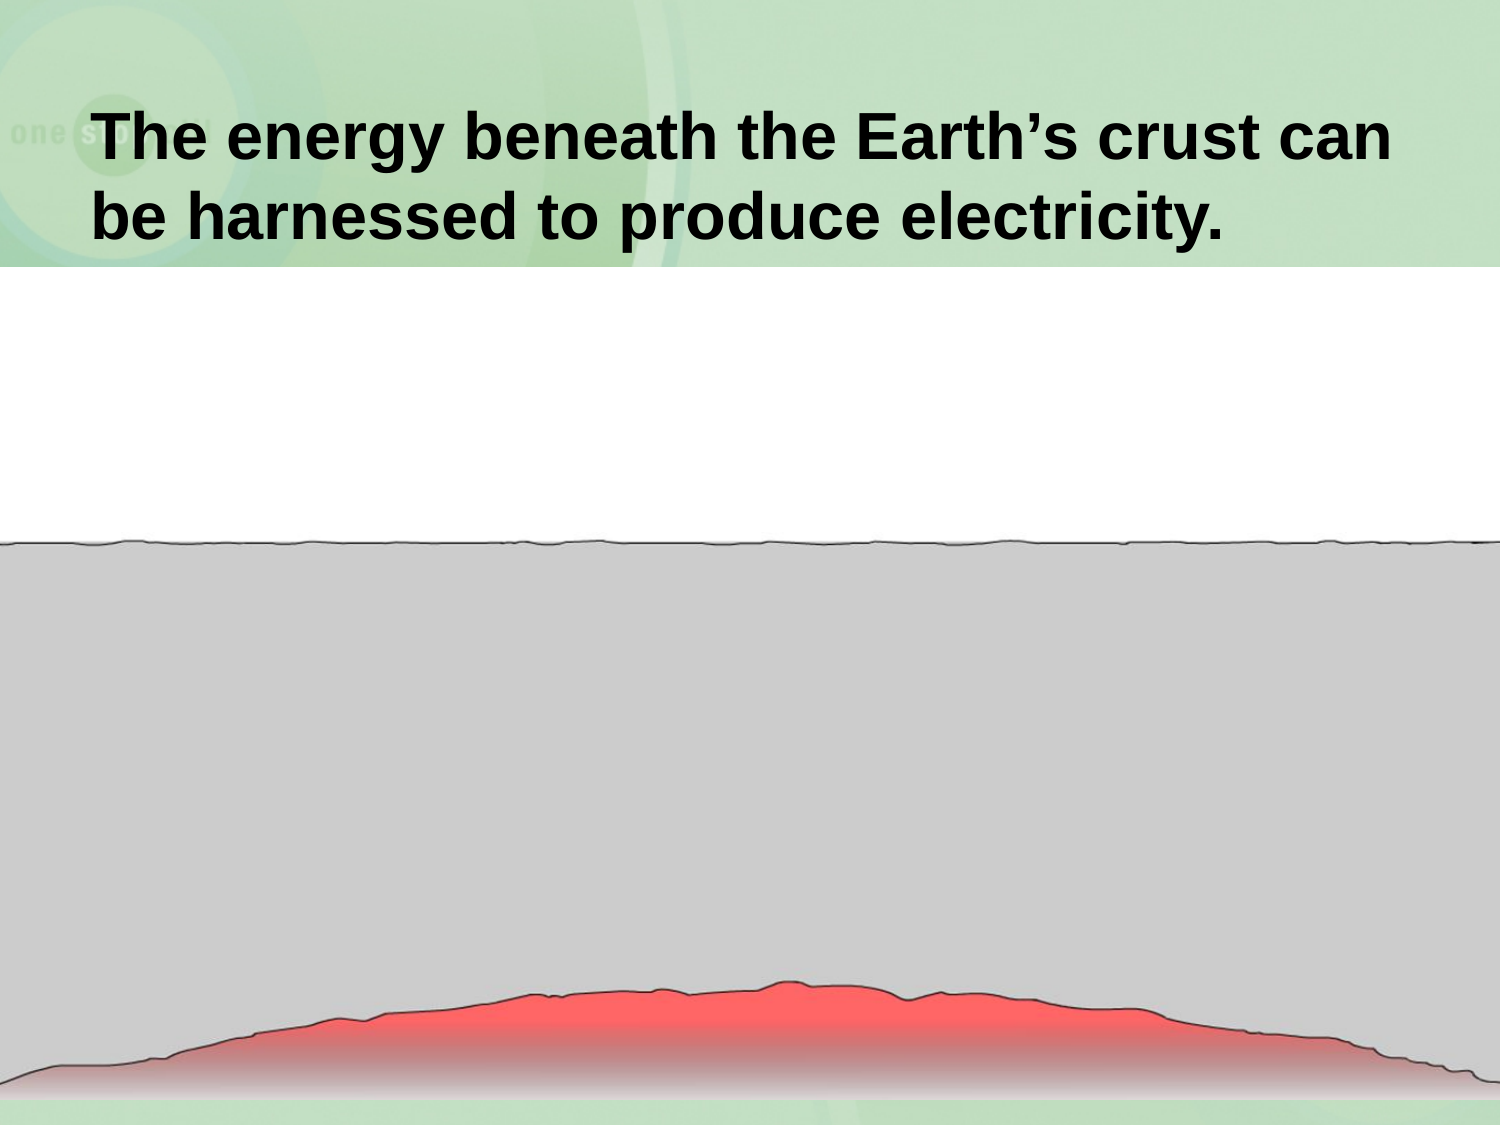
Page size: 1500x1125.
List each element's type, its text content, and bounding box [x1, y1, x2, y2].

picture [0, 0, 1500, 1125]
title The energy beneath the Earth’s crust can be harnessed to produce electricity. [75, 79, 1425, 265]
